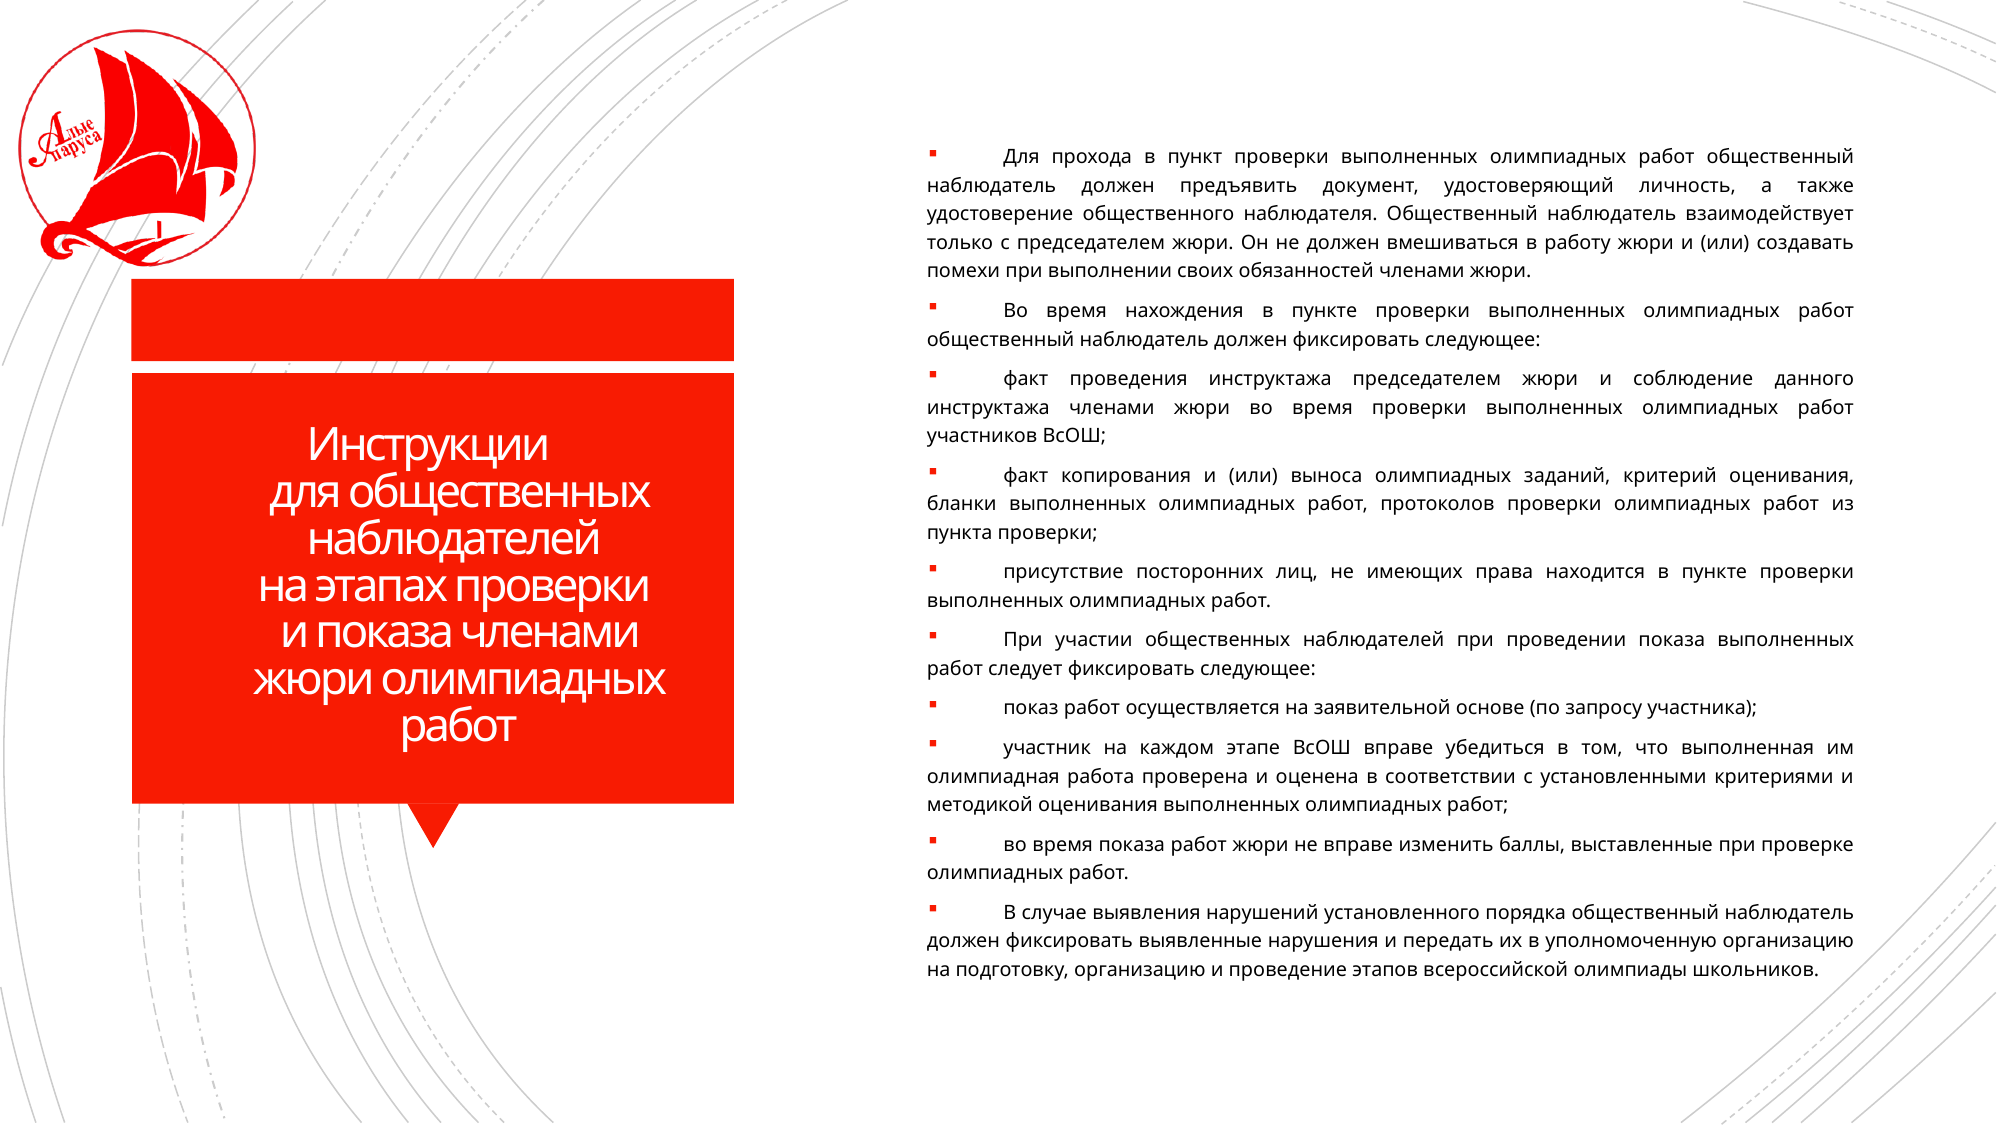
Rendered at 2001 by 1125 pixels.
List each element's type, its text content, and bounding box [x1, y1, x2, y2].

picture [17, 29, 256, 268]
list Для прохода в пункт проверки выполненных олимпиадных работ общественный наблюдатель должен предъявить документ, удостоверяющий личность, а также удостоверение общественного наблюдателя. Общественный наблюдатель взаимодействует только с председателем жюри. Он не должен вмешиваться в работу жюри и (или) создавать помехи при выполнении своих обязанностей членами жюри. Во время нахождения в пункте проверки выполненных олимпиадных работ общественный наблюдатель должен фиксировать следующее: факт проведения инструктажа председателем жюри и соблюдение данного инструктажа членами жюри во время проверки выполненных олимпиадных работ участников ВсОШ; факт копирования и (или) выноса олимпиадных заданий, критерий оценивания, бланки выполненных олимпиадных работ, протоколов проверки олимпиадных работ из пункта проверки; присутствие посторонних лиц, не имеющих права находится в пункте проверки выполненных олимпиадных работ. При участии общественных наблюдателей при проведении показа выполненных работ следует фиксировать следующее: показ работ осуществляется на заявительной основе (по запросу участника); участник на каждом этапе ВсОШ вправе убедиться в том, что выполненная им олимпиадная работа проверена и оценена в соответствии с установленными критериями и методикой оценивания выполненных олимпиадных работ; во время показа работ жюри не вправе изменить баллы, выставленные при проверке олимпиадных работ. В случае выявления нарушений установленного порядка общественный наблюдатель должен фиксировать выявленные нарушения и передать их в уполномоченную организацию на подготовку, организацию и проведение этапов всероссийской олимпиады школьников. [839, 131, 1871, 993]
title Инструкции для общественных наблюдателей на этапах проверки и показа членами жюри олимпиадных работ [145, 385, 720, 789]
